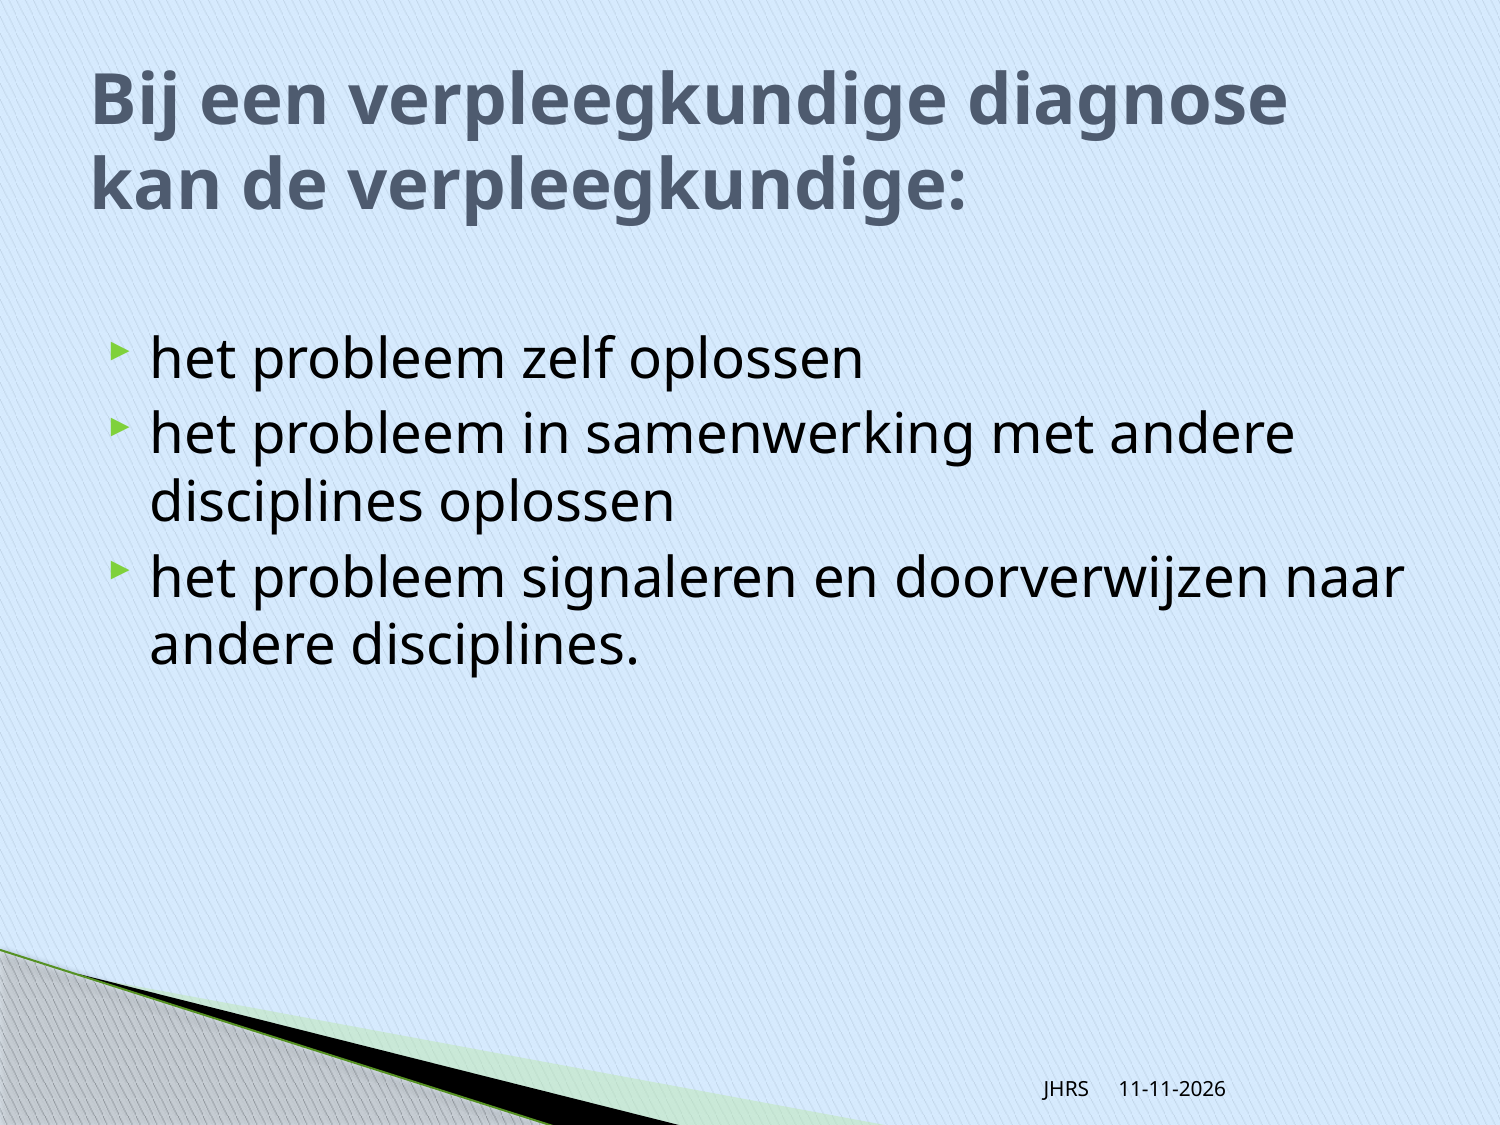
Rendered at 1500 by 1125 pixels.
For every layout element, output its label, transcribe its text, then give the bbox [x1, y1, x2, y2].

list het probleem zelf oplossen het probleem in samenwerking met andere disciplines oplossen het probleem signaleren en doorverwijzen naar andere disciplines. [75, 314, 1425, 986]
title Bij een verpleegkundige diagnose kan de verpleegkundige: [75, 45, 1425, 233]
footer JHRS [718, 1051, 1105, 1112]
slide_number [1105, 1051, 1419, 1112]
